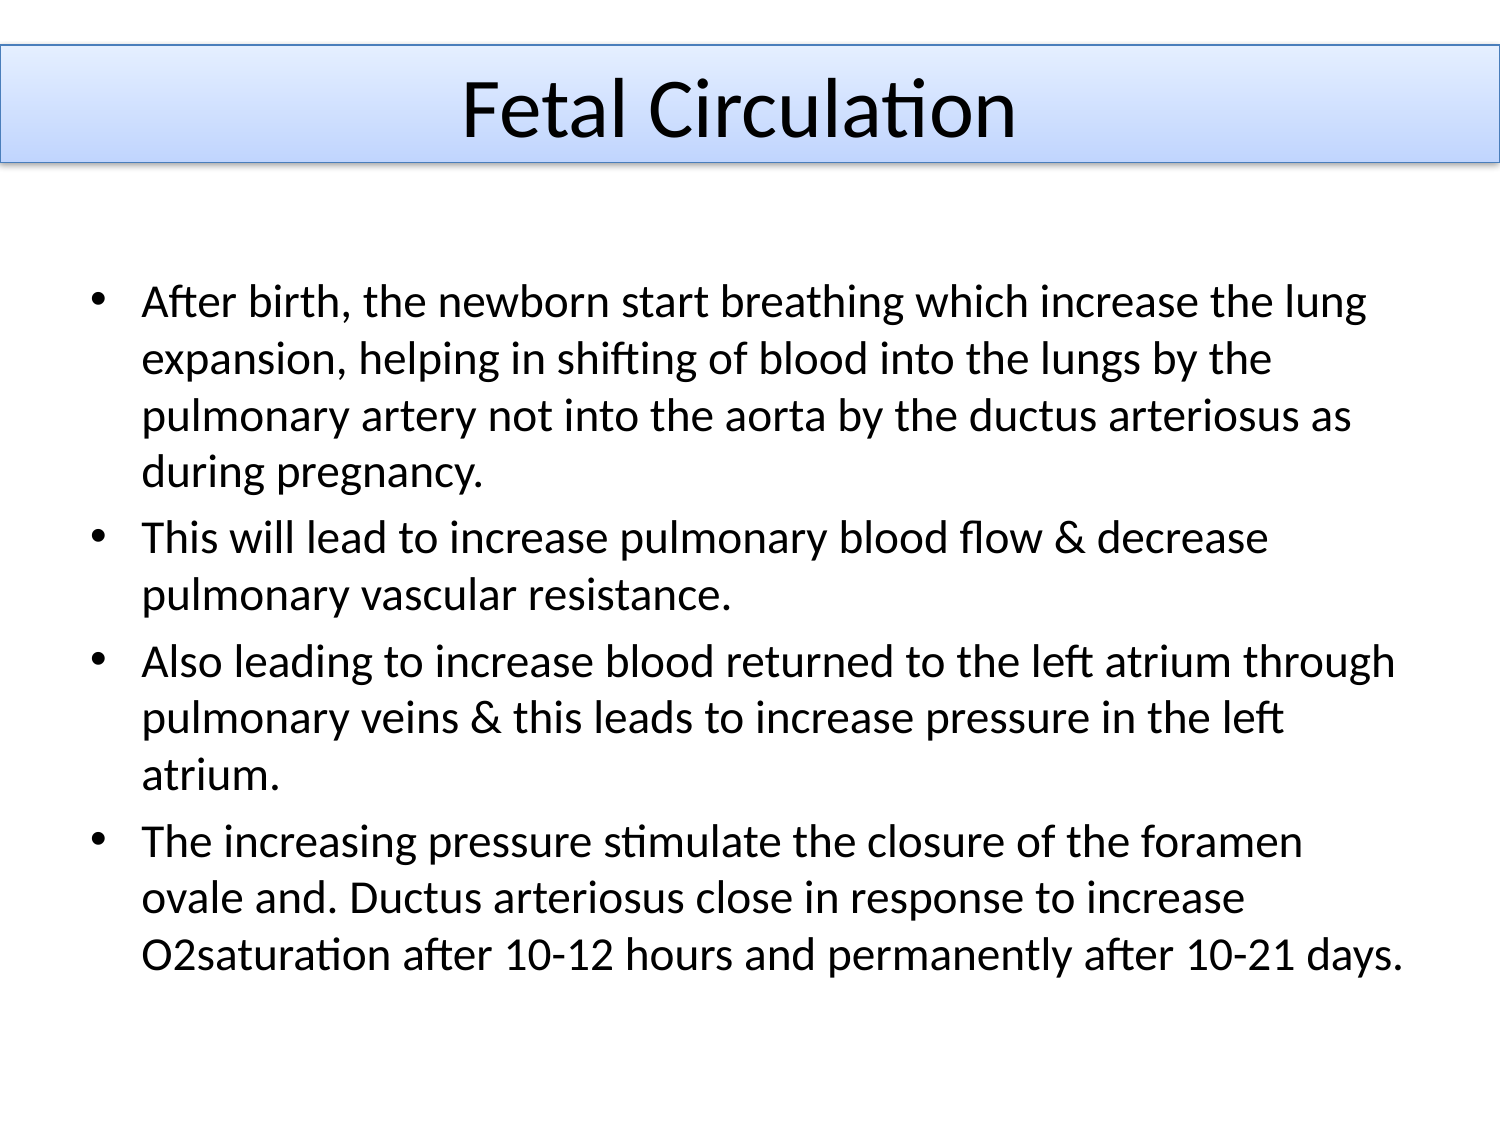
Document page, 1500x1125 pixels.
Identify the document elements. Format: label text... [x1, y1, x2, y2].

list After birth, the newborn start breathing which increase the lung expansion, helping in shifting of blood into the lungs by the pulmonary artery not into the aorta by the ductus arteriosus as during pregnancy. This will lead to increase pulmonary blood flow & decrease pulmonary vascular resistance. Also leading to increase blood returned to the left atrium through pulmonary veins & this leads to increase pressure in the left atrium. The increasing pressure stimulate the closure of the foramen ovale and. Ductus arteriosus close in response to increase O2saturation after 10-12 hours and permanently after 10-21 days. [75, 262, 1425, 1005]
title Fetal Circulation [0, 44, 1500, 163]
